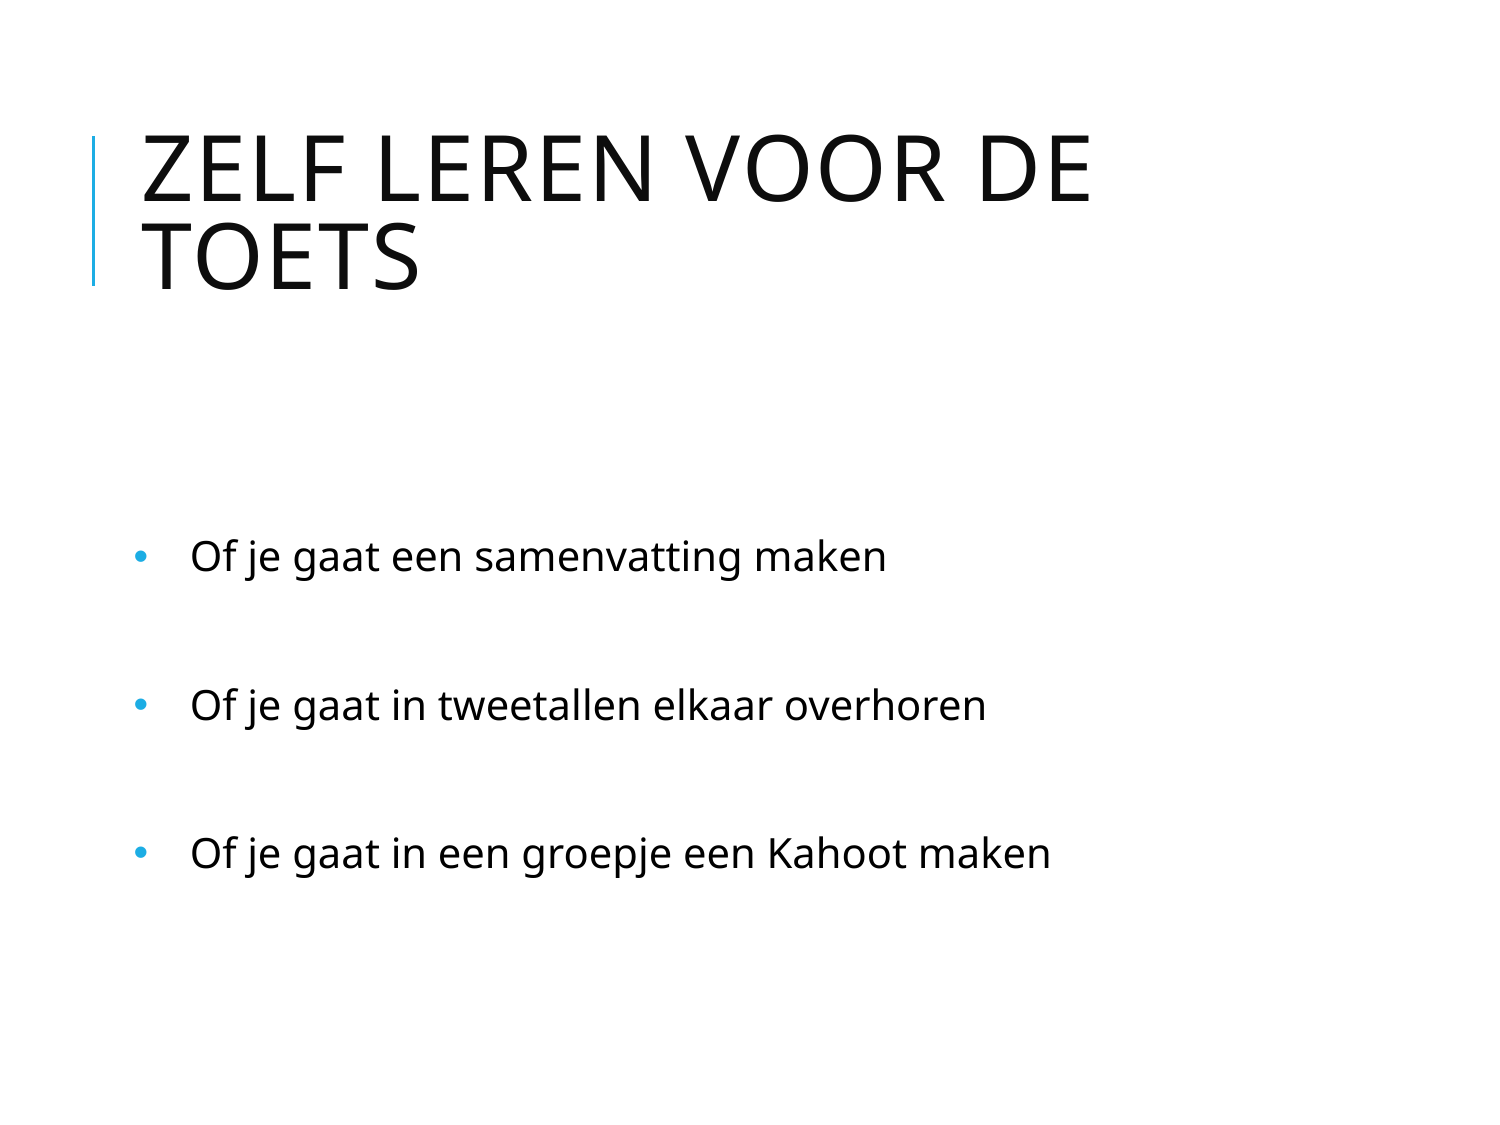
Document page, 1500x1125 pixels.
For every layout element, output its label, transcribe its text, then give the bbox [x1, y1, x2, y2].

title Zelf leren voor de toets [126, 96, 1322, 342]
list Of je gaat een samenvatting maken Of je gaat in tweetallen elkaar overhoren Of je gaat in een groepje een Kahoot maken [126, 375, 1322, 1035]
